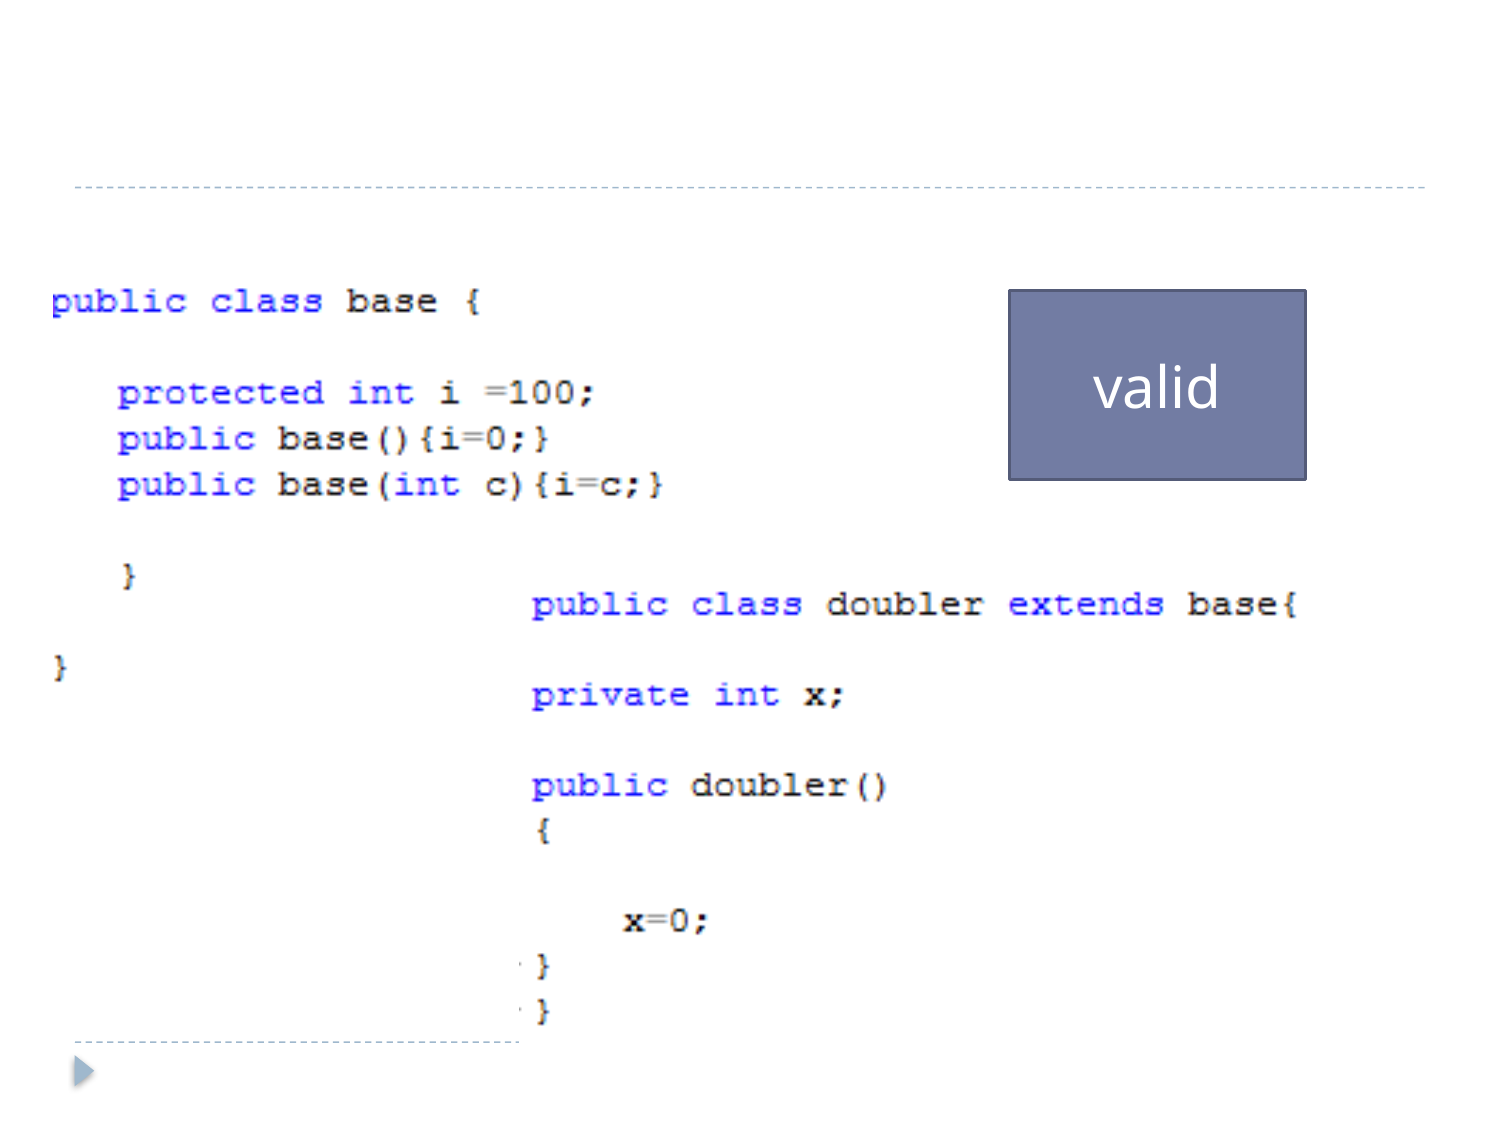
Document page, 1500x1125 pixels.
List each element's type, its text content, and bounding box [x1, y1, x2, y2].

picture [52, 266, 1500, 1086]
text_box valid [1040, 289, 1307, 481]
